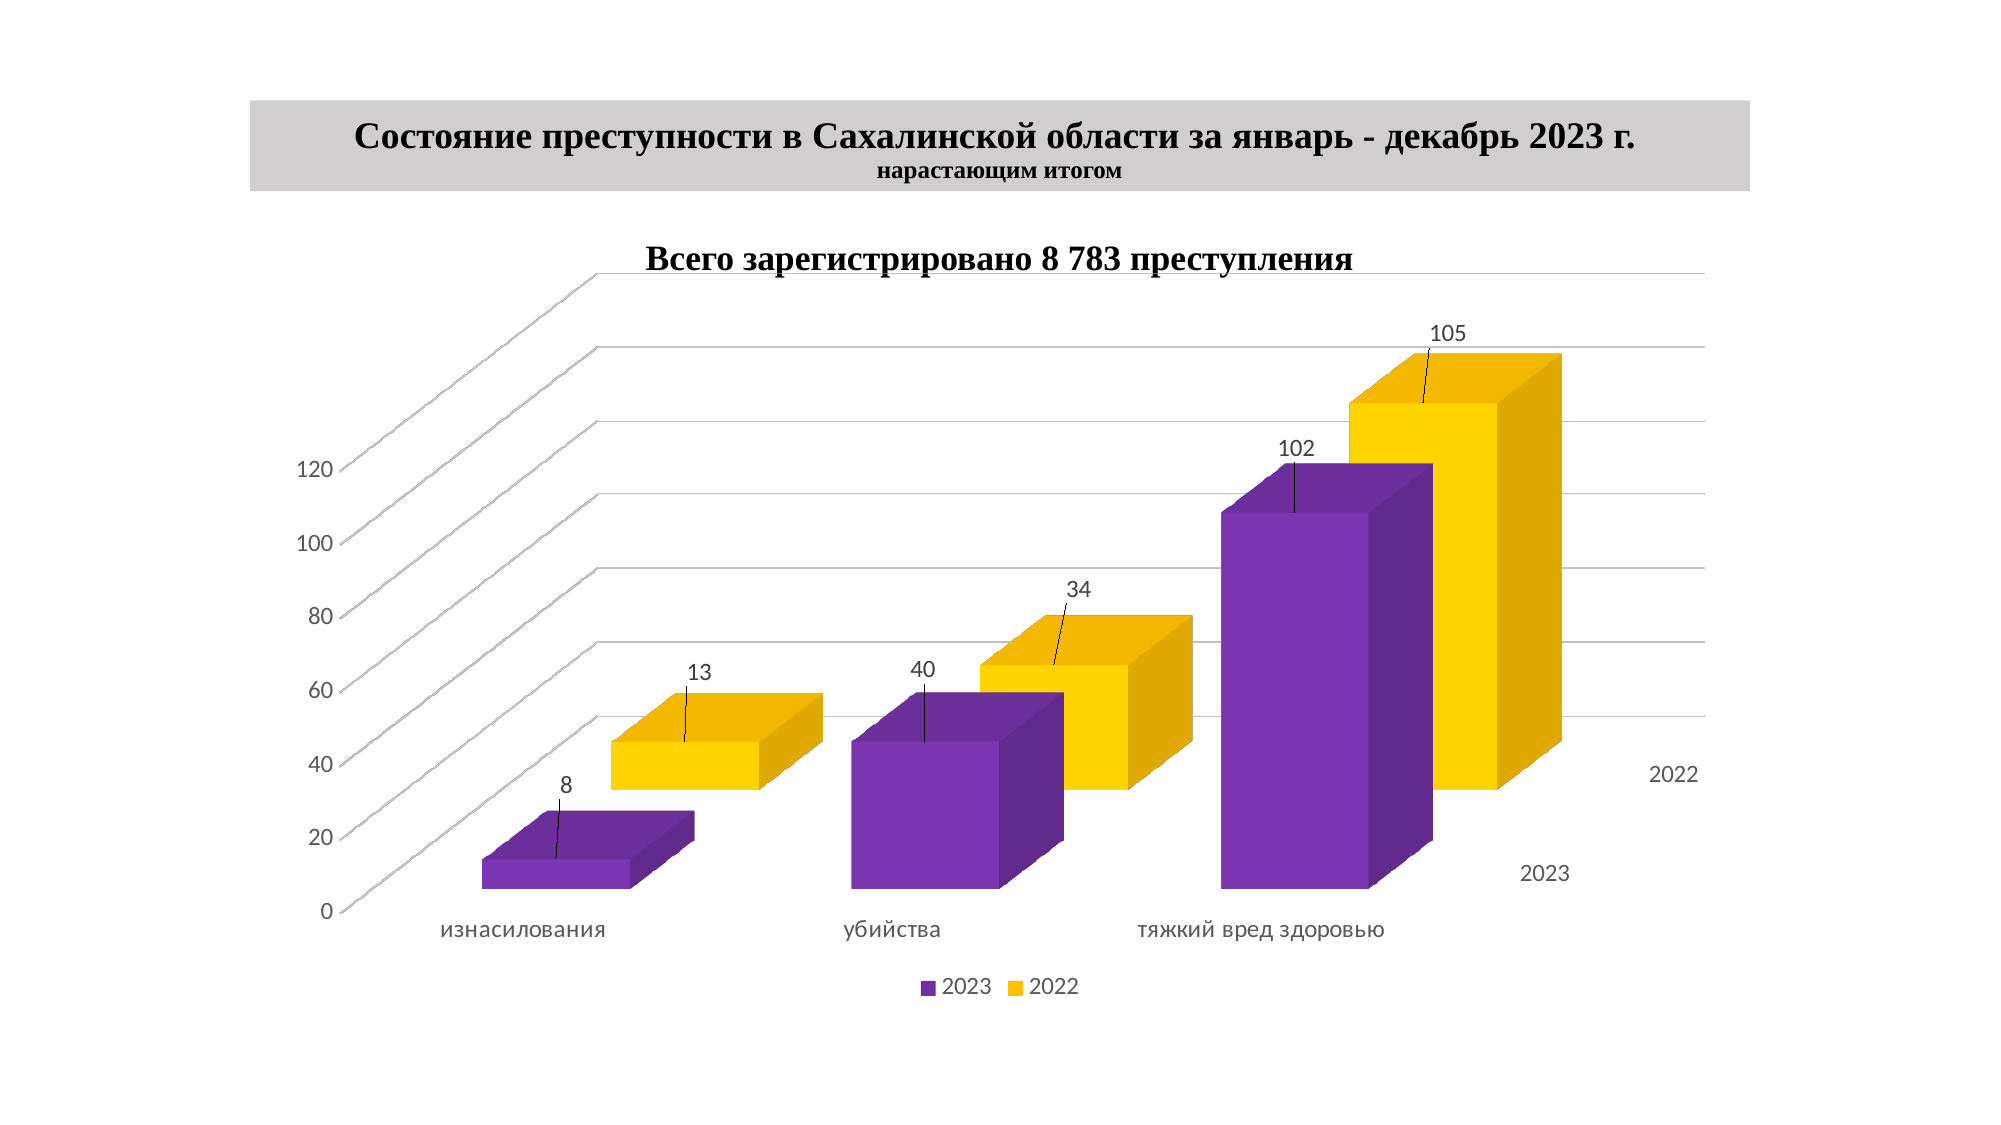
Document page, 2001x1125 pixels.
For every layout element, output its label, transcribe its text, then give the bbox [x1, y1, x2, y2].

subtitle Всего зарегистрировано 8 783 преступления [249, 231, 1750, 258]
chart [249, 258, 1750, 1007]
title Состояние преступности в Сахалинской области за январь - декабрь 2023 г. нарастающим итогом [249, 100, 1750, 192]
